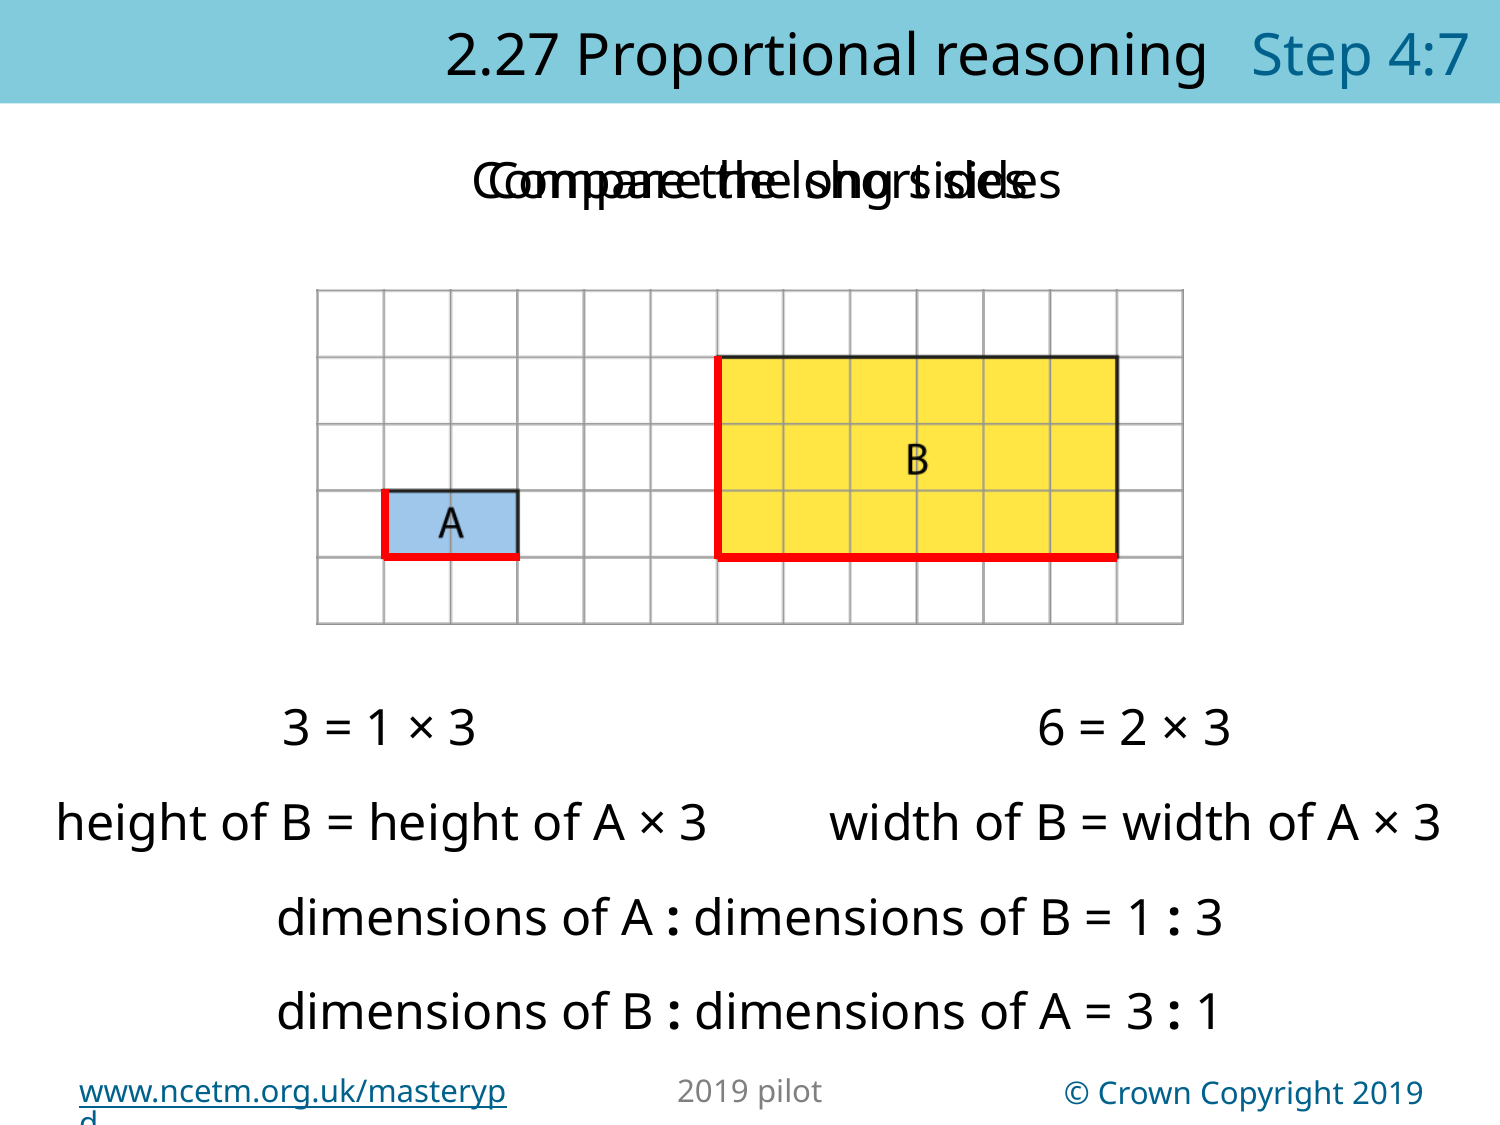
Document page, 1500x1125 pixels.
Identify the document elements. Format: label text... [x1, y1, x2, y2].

text_box Compare the long sides [456, 141, 1044, 217]
text_box width of B = width of A × 3 [814, 782, 1458, 858]
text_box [384, 355, 719, 557]
text_box 6 = 2 × 3 [1022, 688, 1247, 764]
text_box Compare the short sides [1044, 141, 1078, 217]
text_box height of B = height of A × 3 [40, 782, 724, 858]
text_box dimensions of B : dimensions of A = 3 : 1 [261, 972, 1239, 1048]
text_box dimensions of A : dimensions of B = 1 : 3 [261, 877, 1239, 953]
list 2.27 Proportional reasoning Step 4:7 [0, 0, 1500, 104]
picture [316, 289, 1184, 626]
text_box 3 = 1 × 3 [267, 688, 493, 764]
